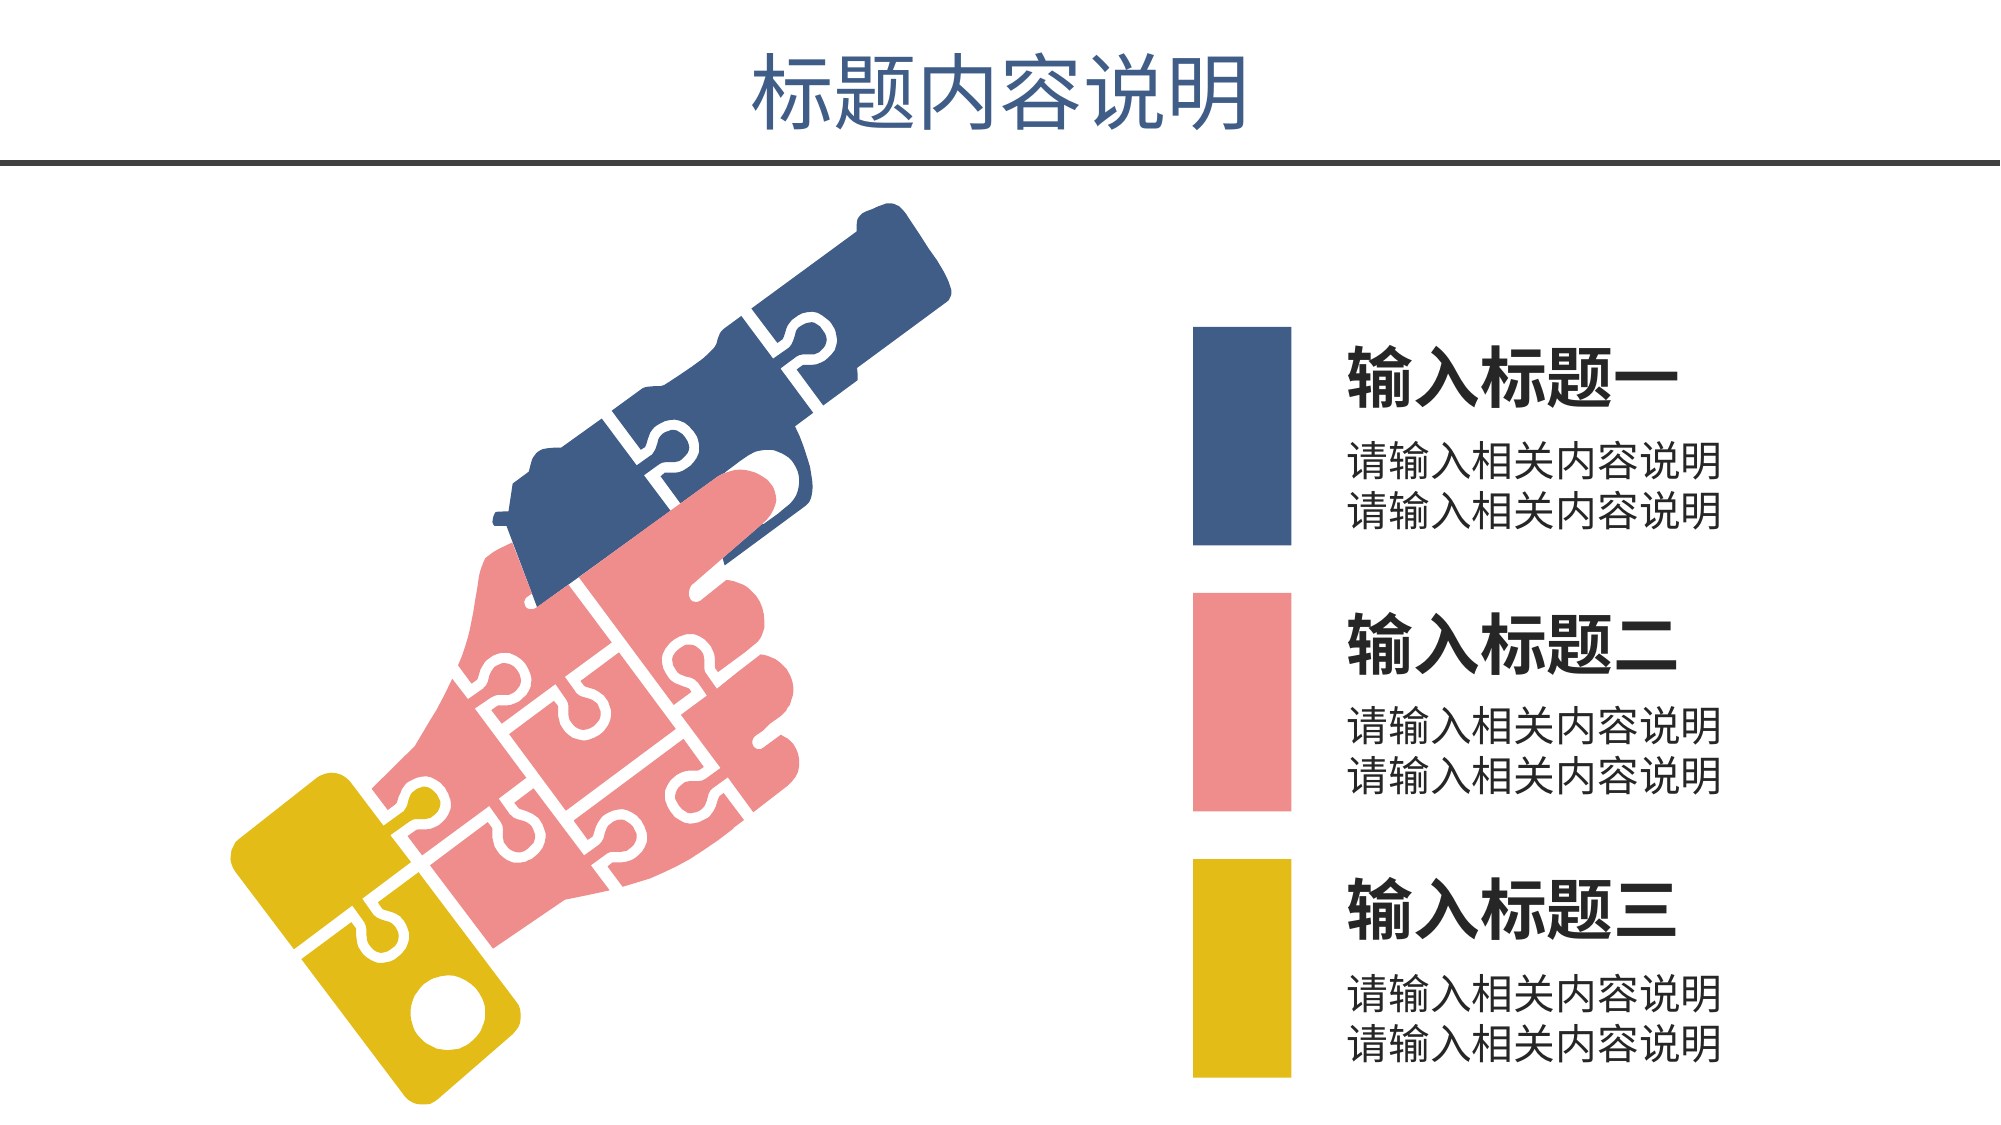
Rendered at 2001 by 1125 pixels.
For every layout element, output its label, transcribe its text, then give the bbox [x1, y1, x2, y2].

text_box [371, 663, 536, 856]
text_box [1193, 326, 1863, 546]
text_box [429, 788, 637, 949]
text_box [1193, 592, 1863, 812]
text_box [492, 418, 690, 607]
text_box [573, 738, 744, 887]
text_box [458, 542, 612, 730]
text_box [1193, 859, 1863, 1078]
text_box [509, 652, 676, 811]
text_box [230, 772, 441, 953]
text_box [751, 203, 952, 406]
title 标题内容说明 [137, 39, 1863, 155]
text_box [611, 315, 827, 566]
text_box [578, 469, 777, 705]
text_box [672, 644, 800, 814]
text_box [301, 872, 521, 1105]
